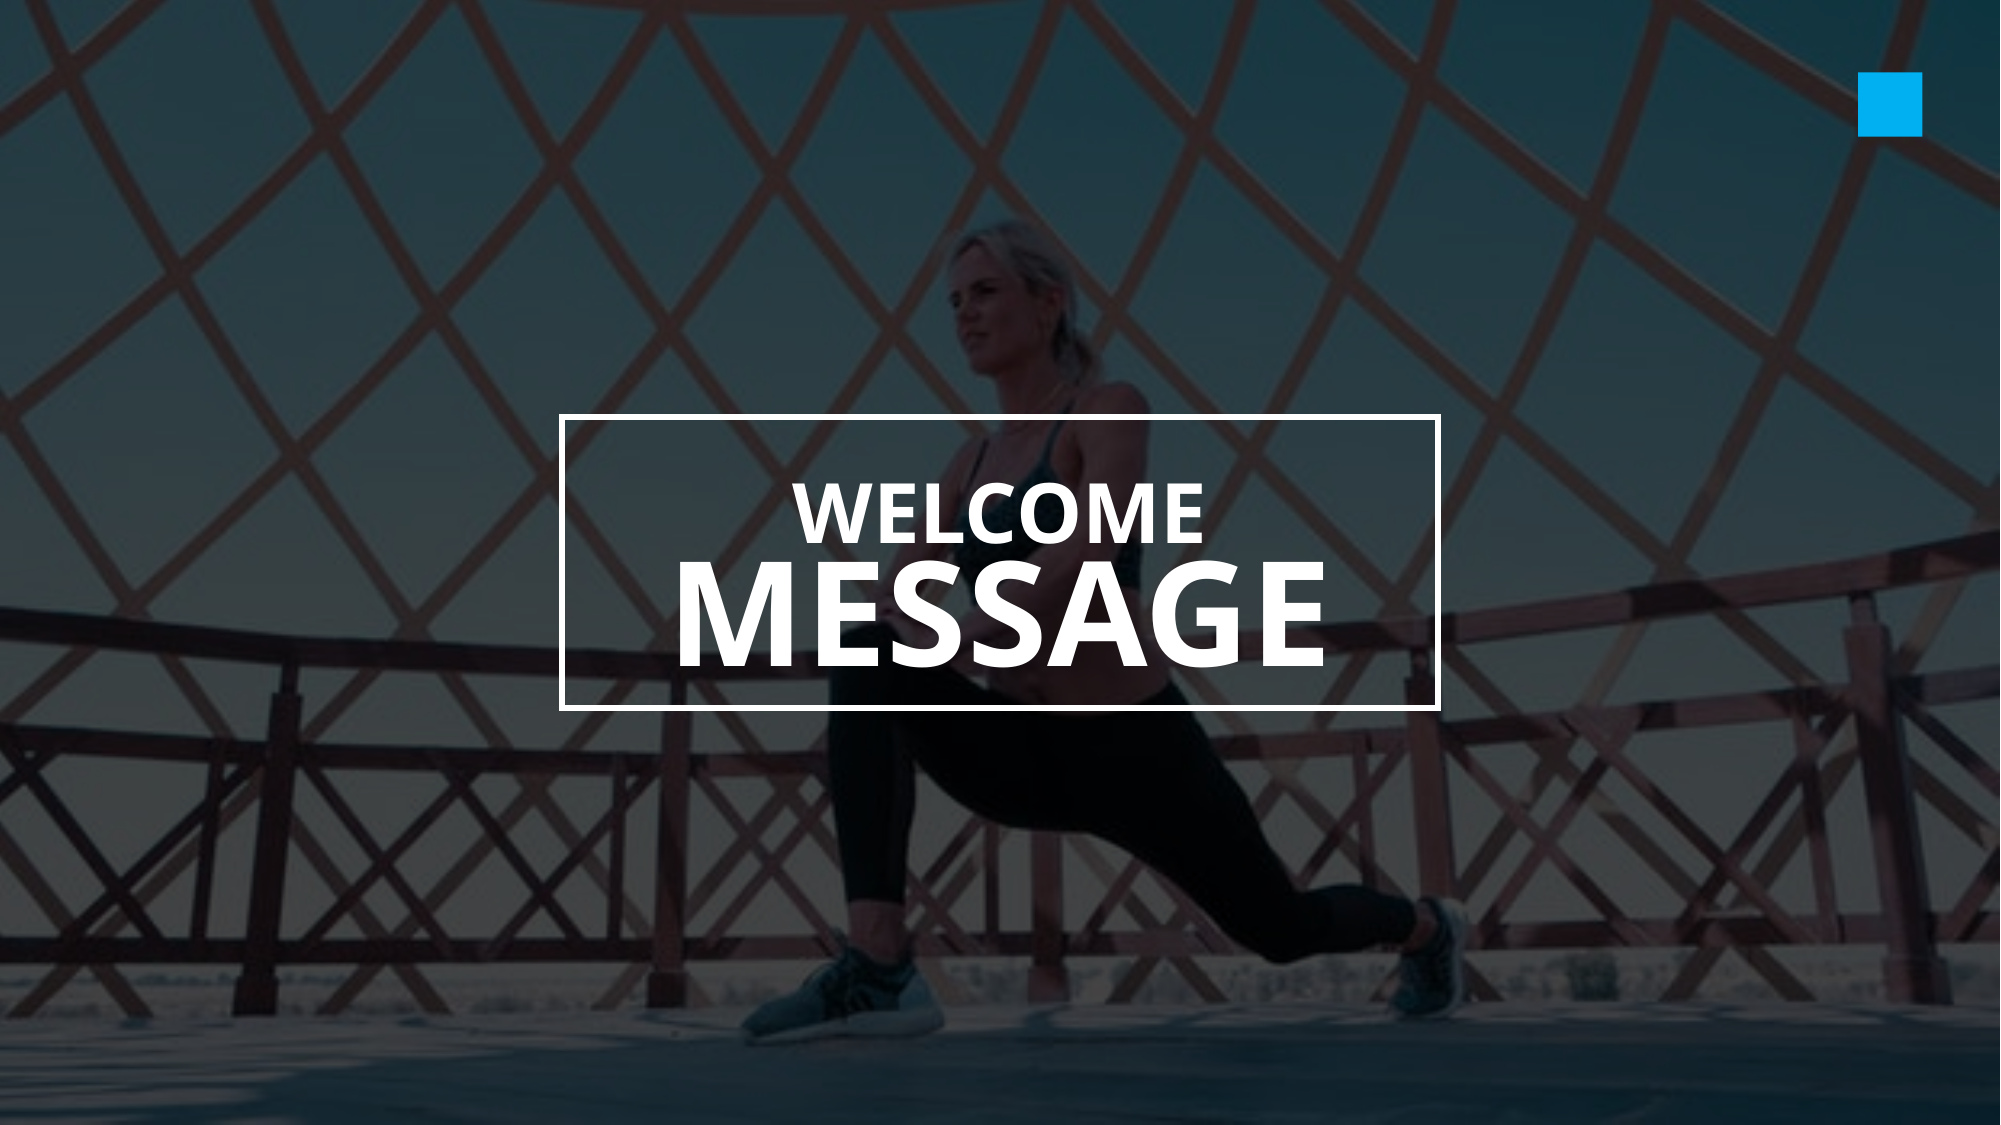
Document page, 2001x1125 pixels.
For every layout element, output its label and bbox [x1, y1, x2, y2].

picture [0, 0, 2000, 1125]
text_box [561, 417, 1439, 708]
